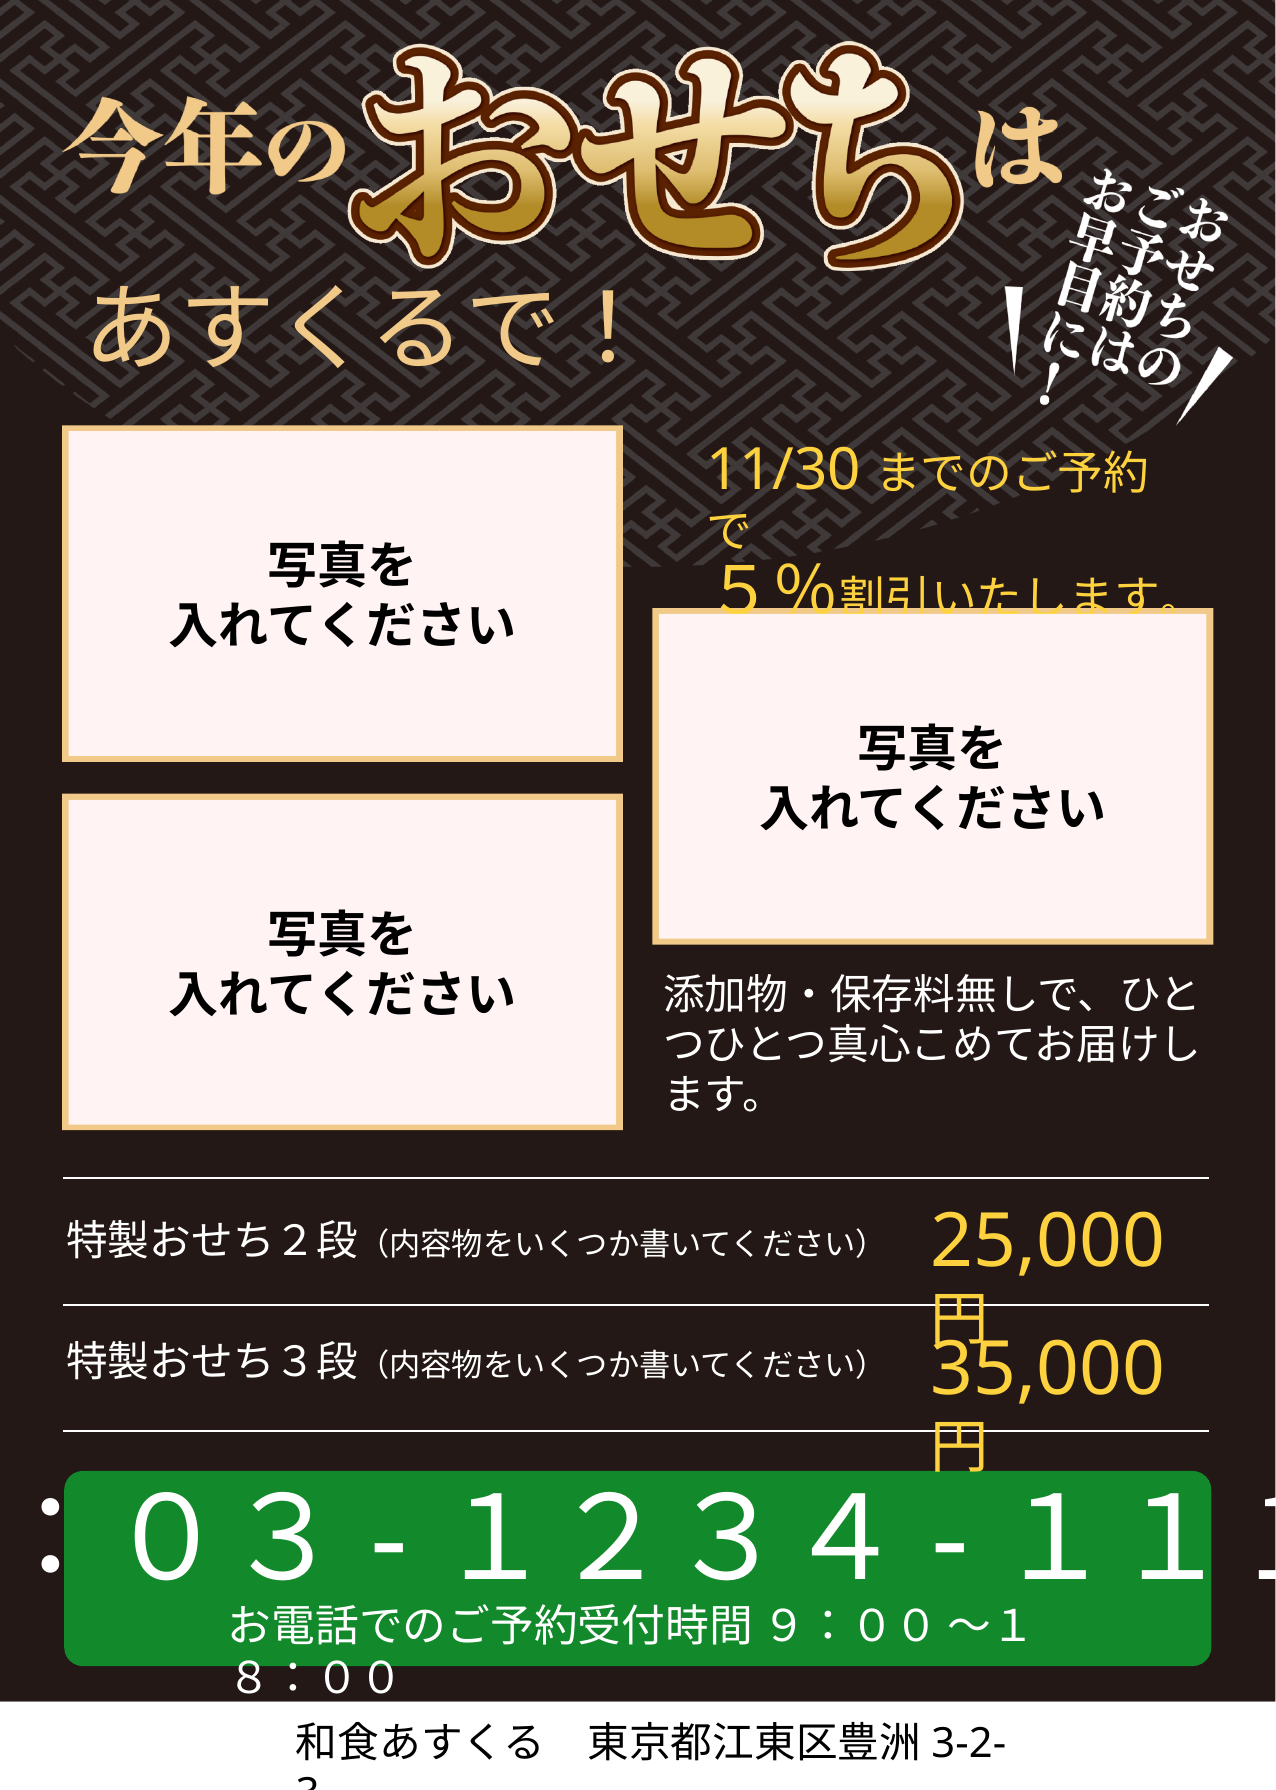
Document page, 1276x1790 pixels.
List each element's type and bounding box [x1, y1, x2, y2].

text_box [63, 1177, 1210, 1431]
picture [0, 0, 1276, 1790]
